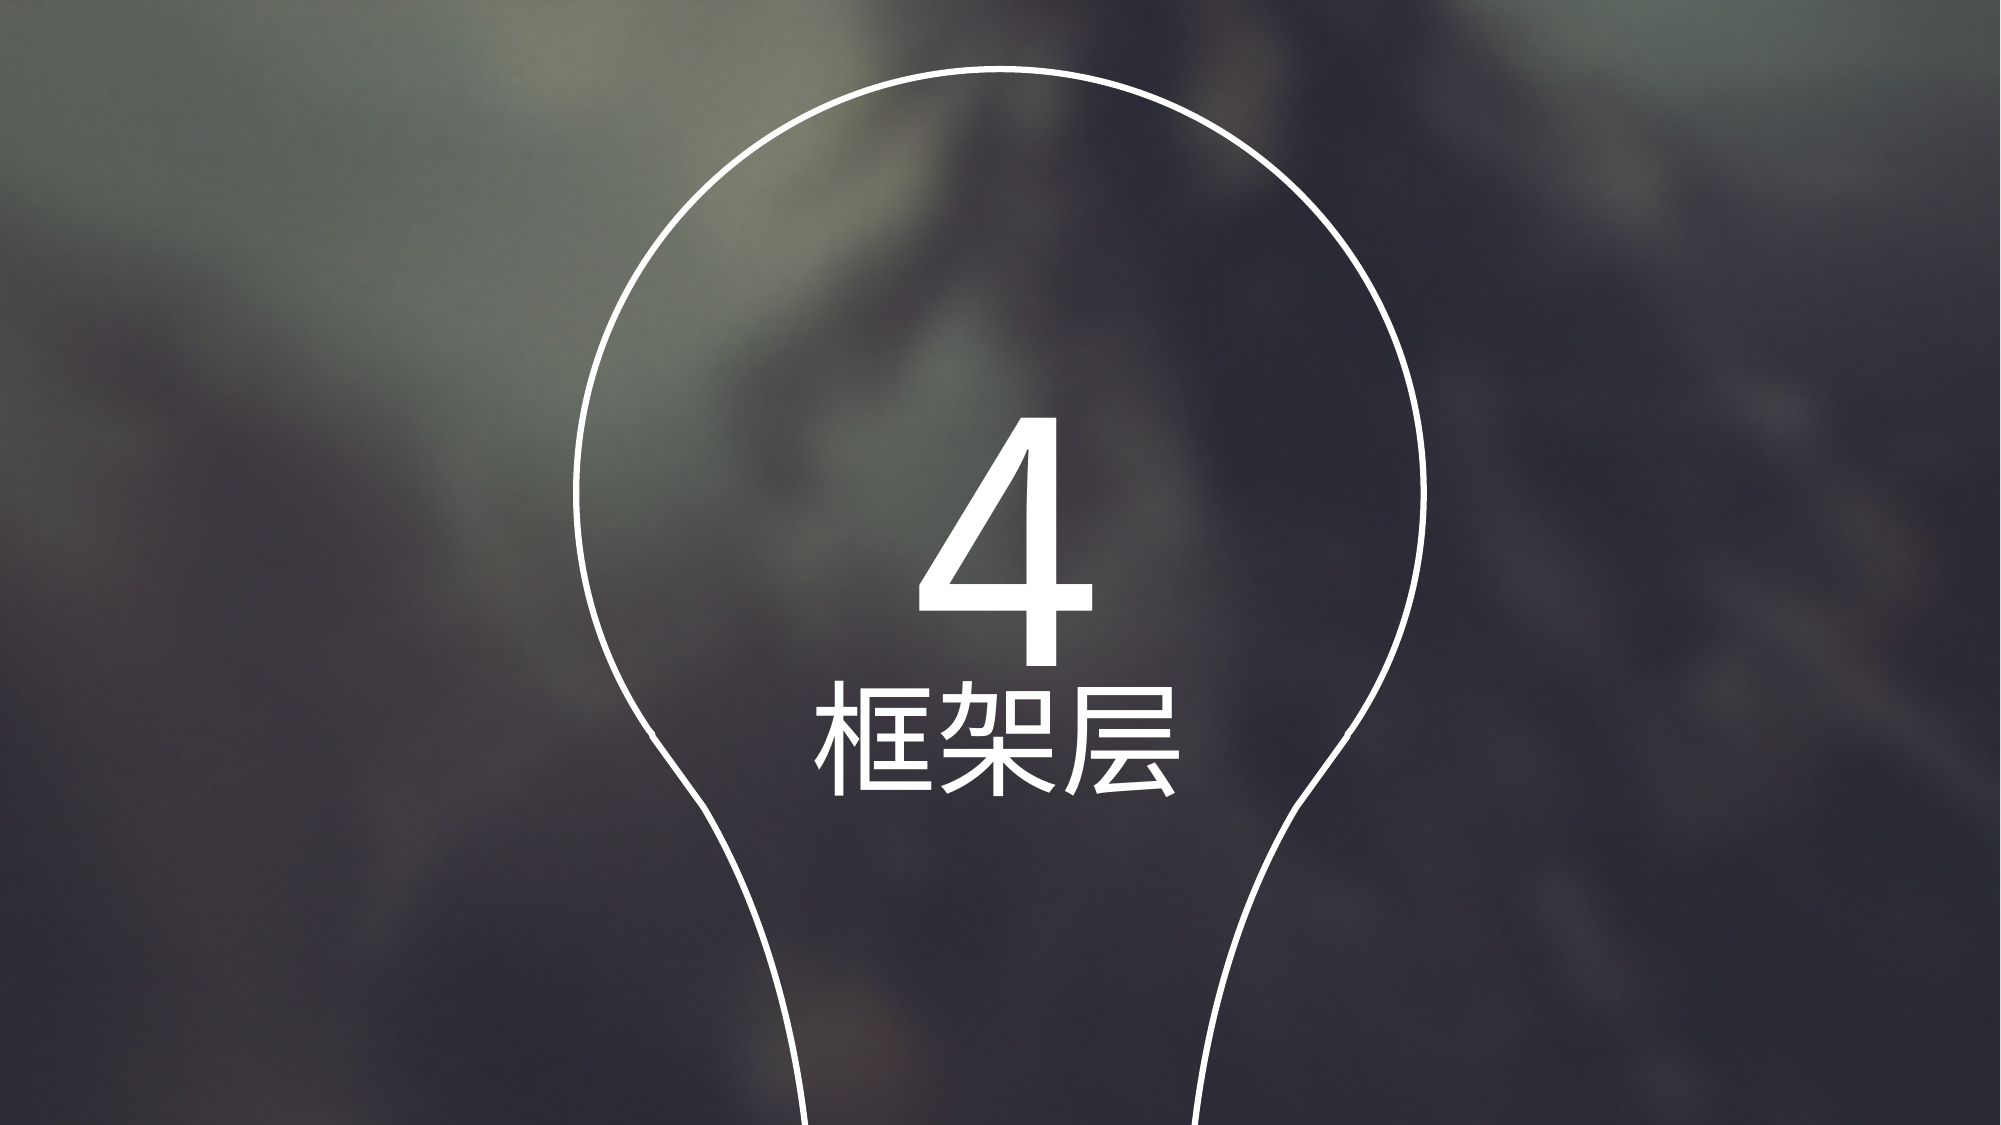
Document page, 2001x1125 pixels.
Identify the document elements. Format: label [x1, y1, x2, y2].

text_box [576, 69, 1424, 1125]
text_box [0, 0, 2000, 1125]
